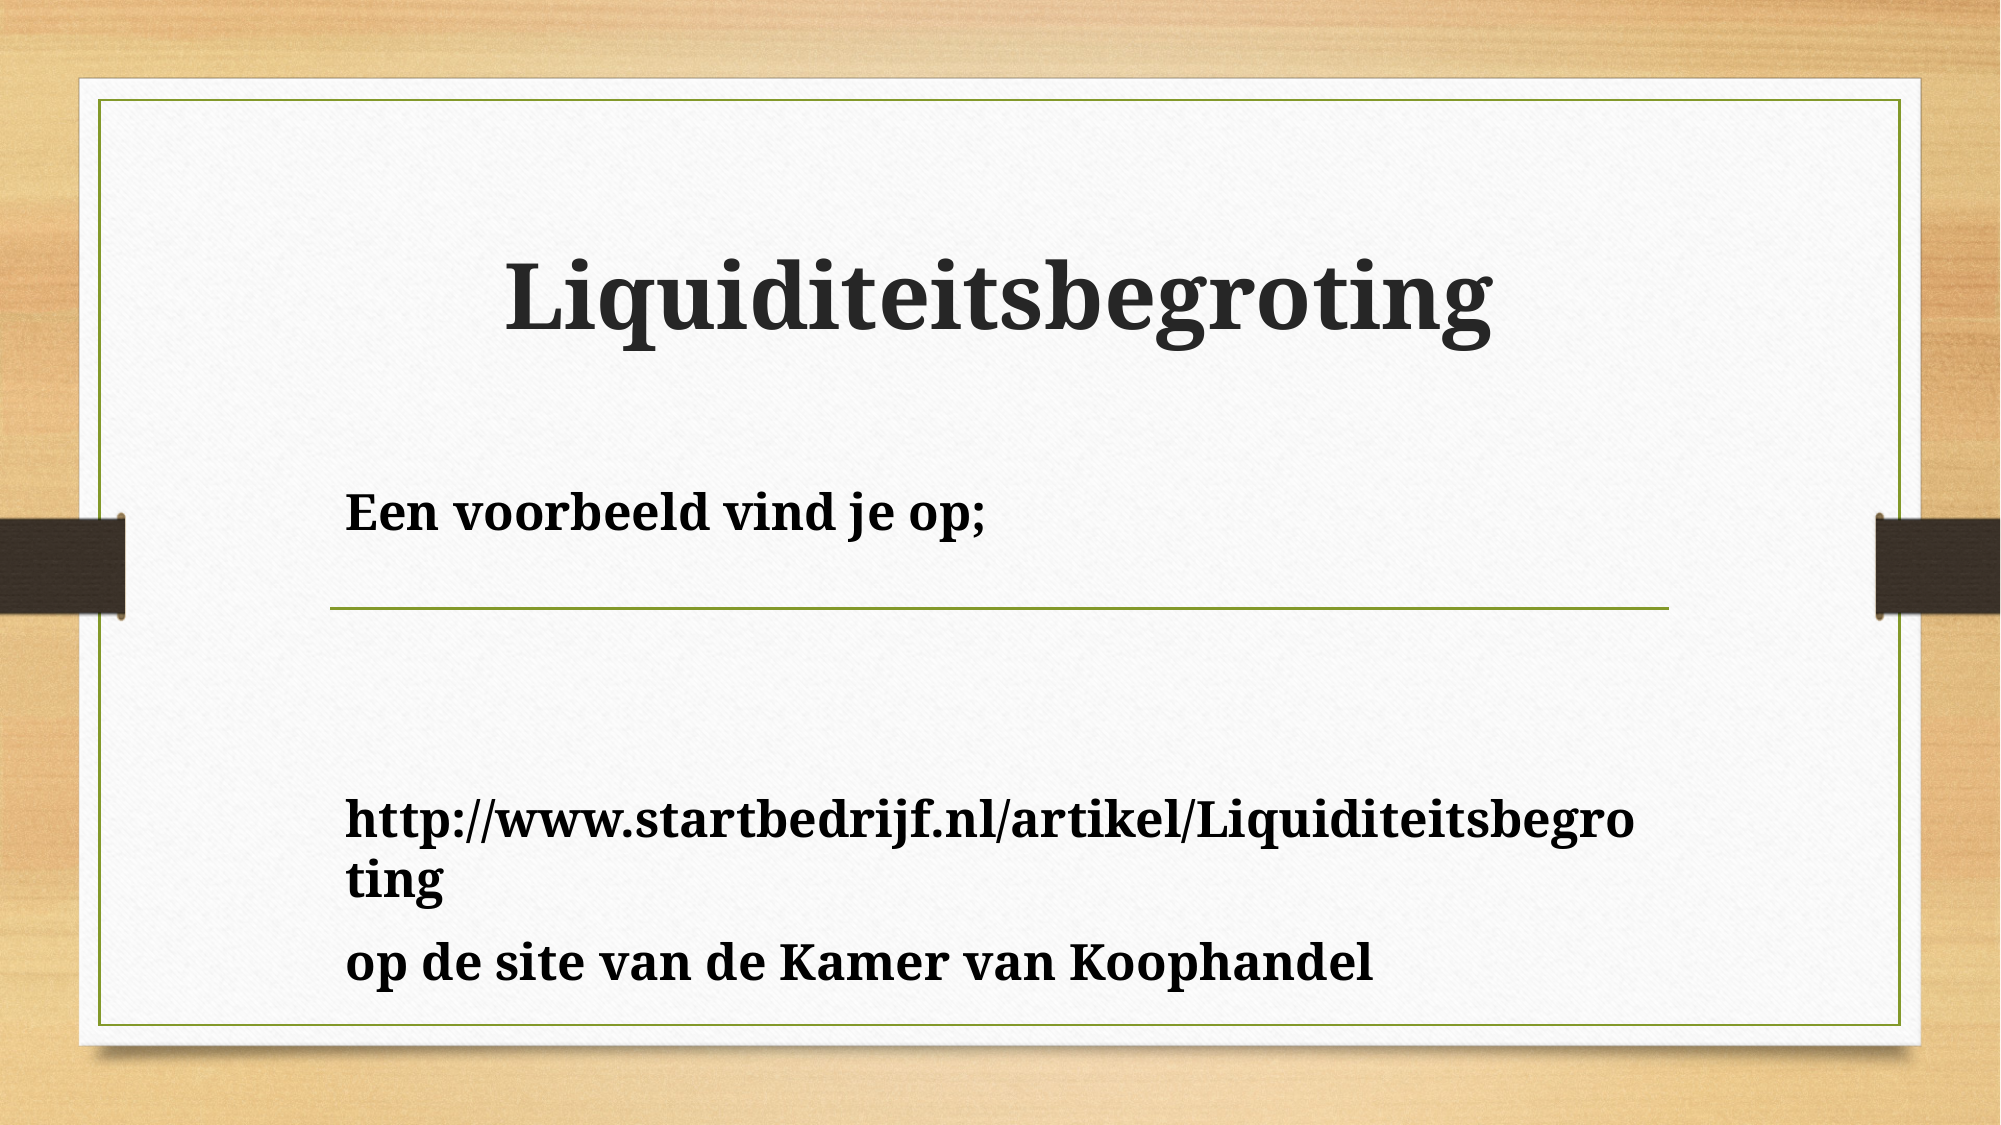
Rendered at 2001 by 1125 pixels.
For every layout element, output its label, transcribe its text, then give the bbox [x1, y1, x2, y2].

title Liquiditeitsbegroting [330, 177, 1669, 356]
list Een voorbeeld vind je op; http://www.startbedrijf.nl/artikel/Liquiditeitsbegroting op de site van de Kamer van Koophandel [330, 390, 1669, 999]
picture [0, 0, 2001, 1125]
